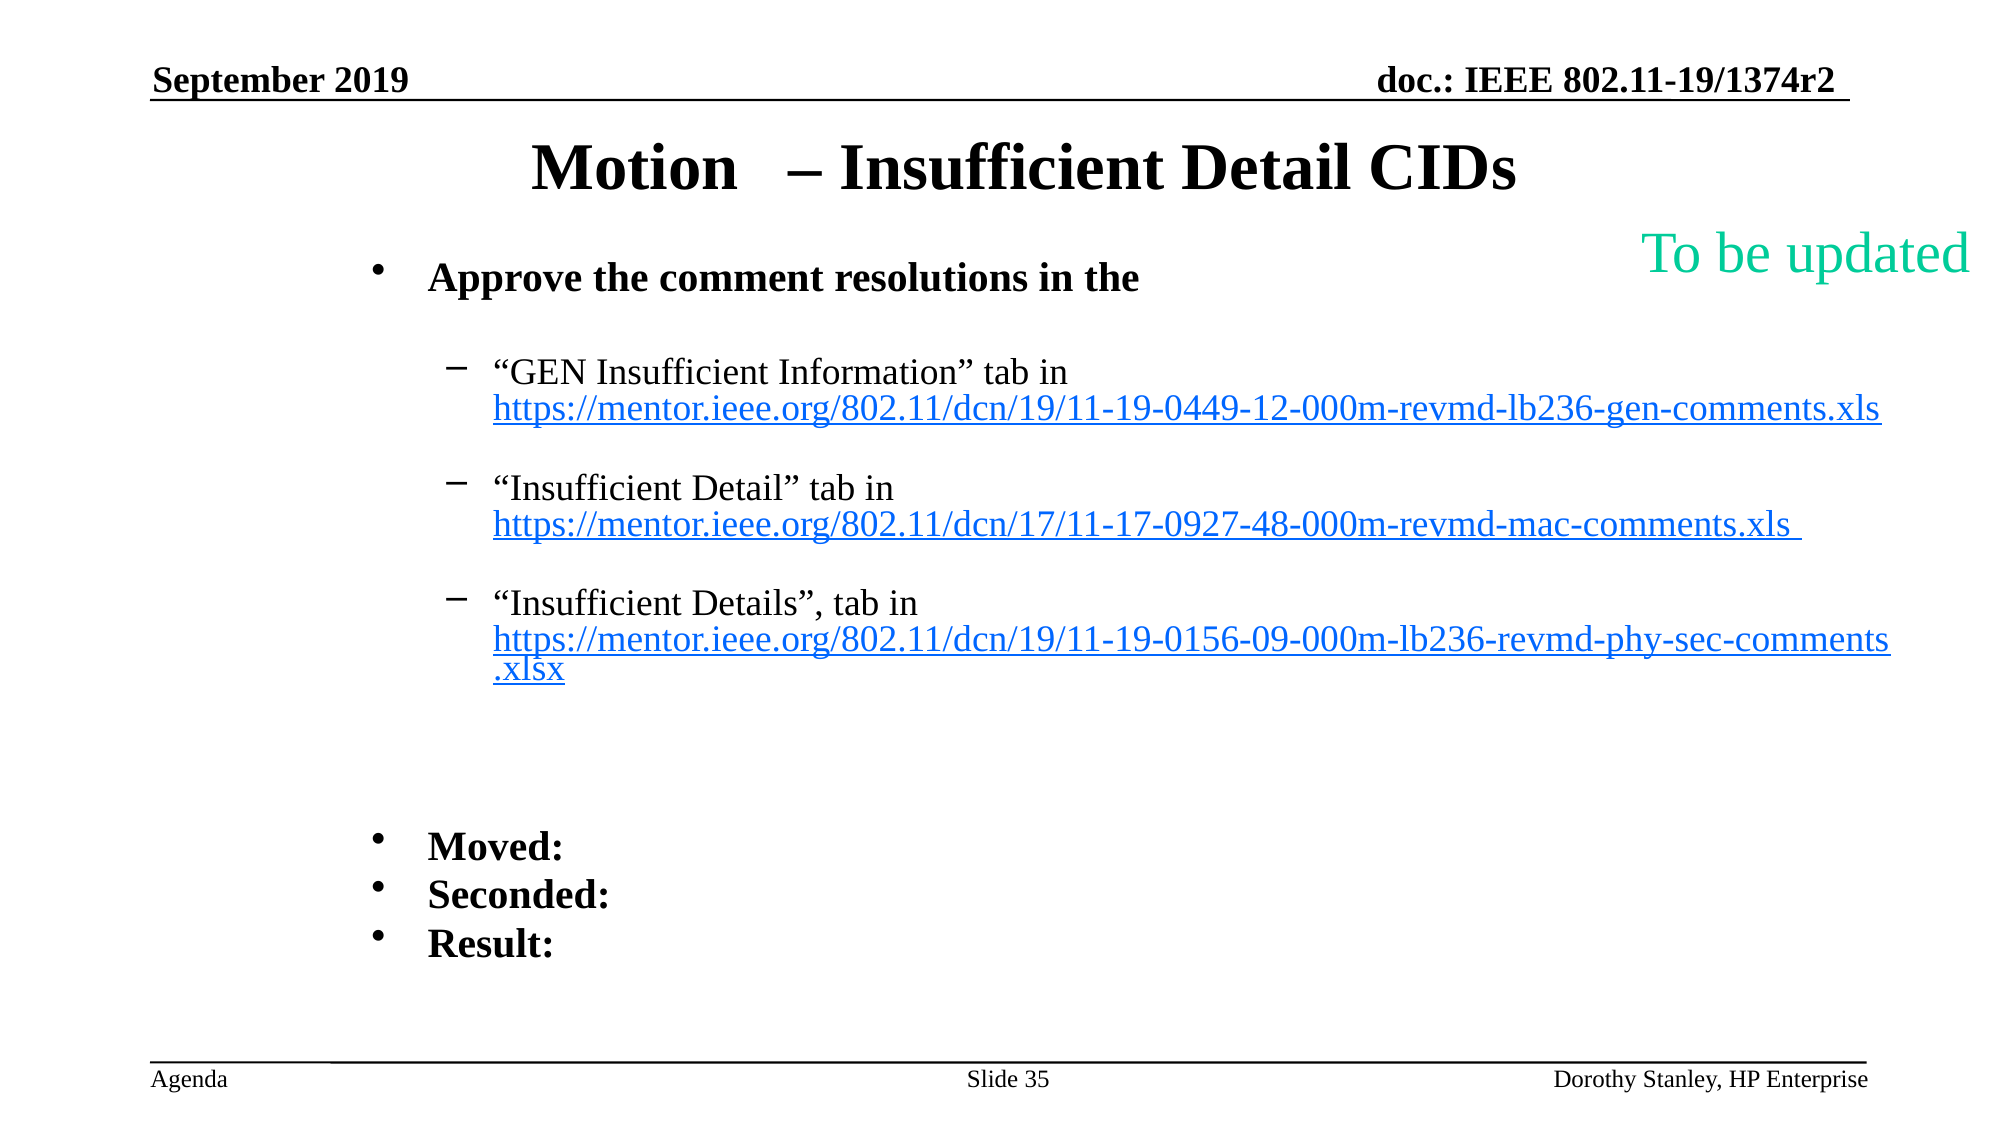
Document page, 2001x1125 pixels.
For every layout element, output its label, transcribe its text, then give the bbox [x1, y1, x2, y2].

text_box To be updated [1626, 206, 1987, 292]
title Motion – Insufficient Detail CIDs [200, 75, 1850, 250]
footer Dorothy Stanley, HP Enterprise [1549, 1062, 1869, 1093]
slide_number Slide 35 [966, 1062, 1051, 1093]
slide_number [152, 54, 567, 100]
list Approve the comment resolutions in the “GEN Insufficient Information” tab in https://mentor.ieee.org/802.11/dcn/19/11-19-0449-12-000m-revmd-lb236-gen-comments.xls “Insufficient Detail” tab in https://mentor.ieee.org/802.11/dcn/17/11-17-0927-48-000m-revmd-mac-comments.xls “Insufficient Details”, tab in https://mentor.ieee.org/802.11/dcn/19/11-19-0156-09-000m-lb236-revmd-phy-sec-comments.xlsx Moved: Seconded: Result: [356, 251, 1911, 1002]
